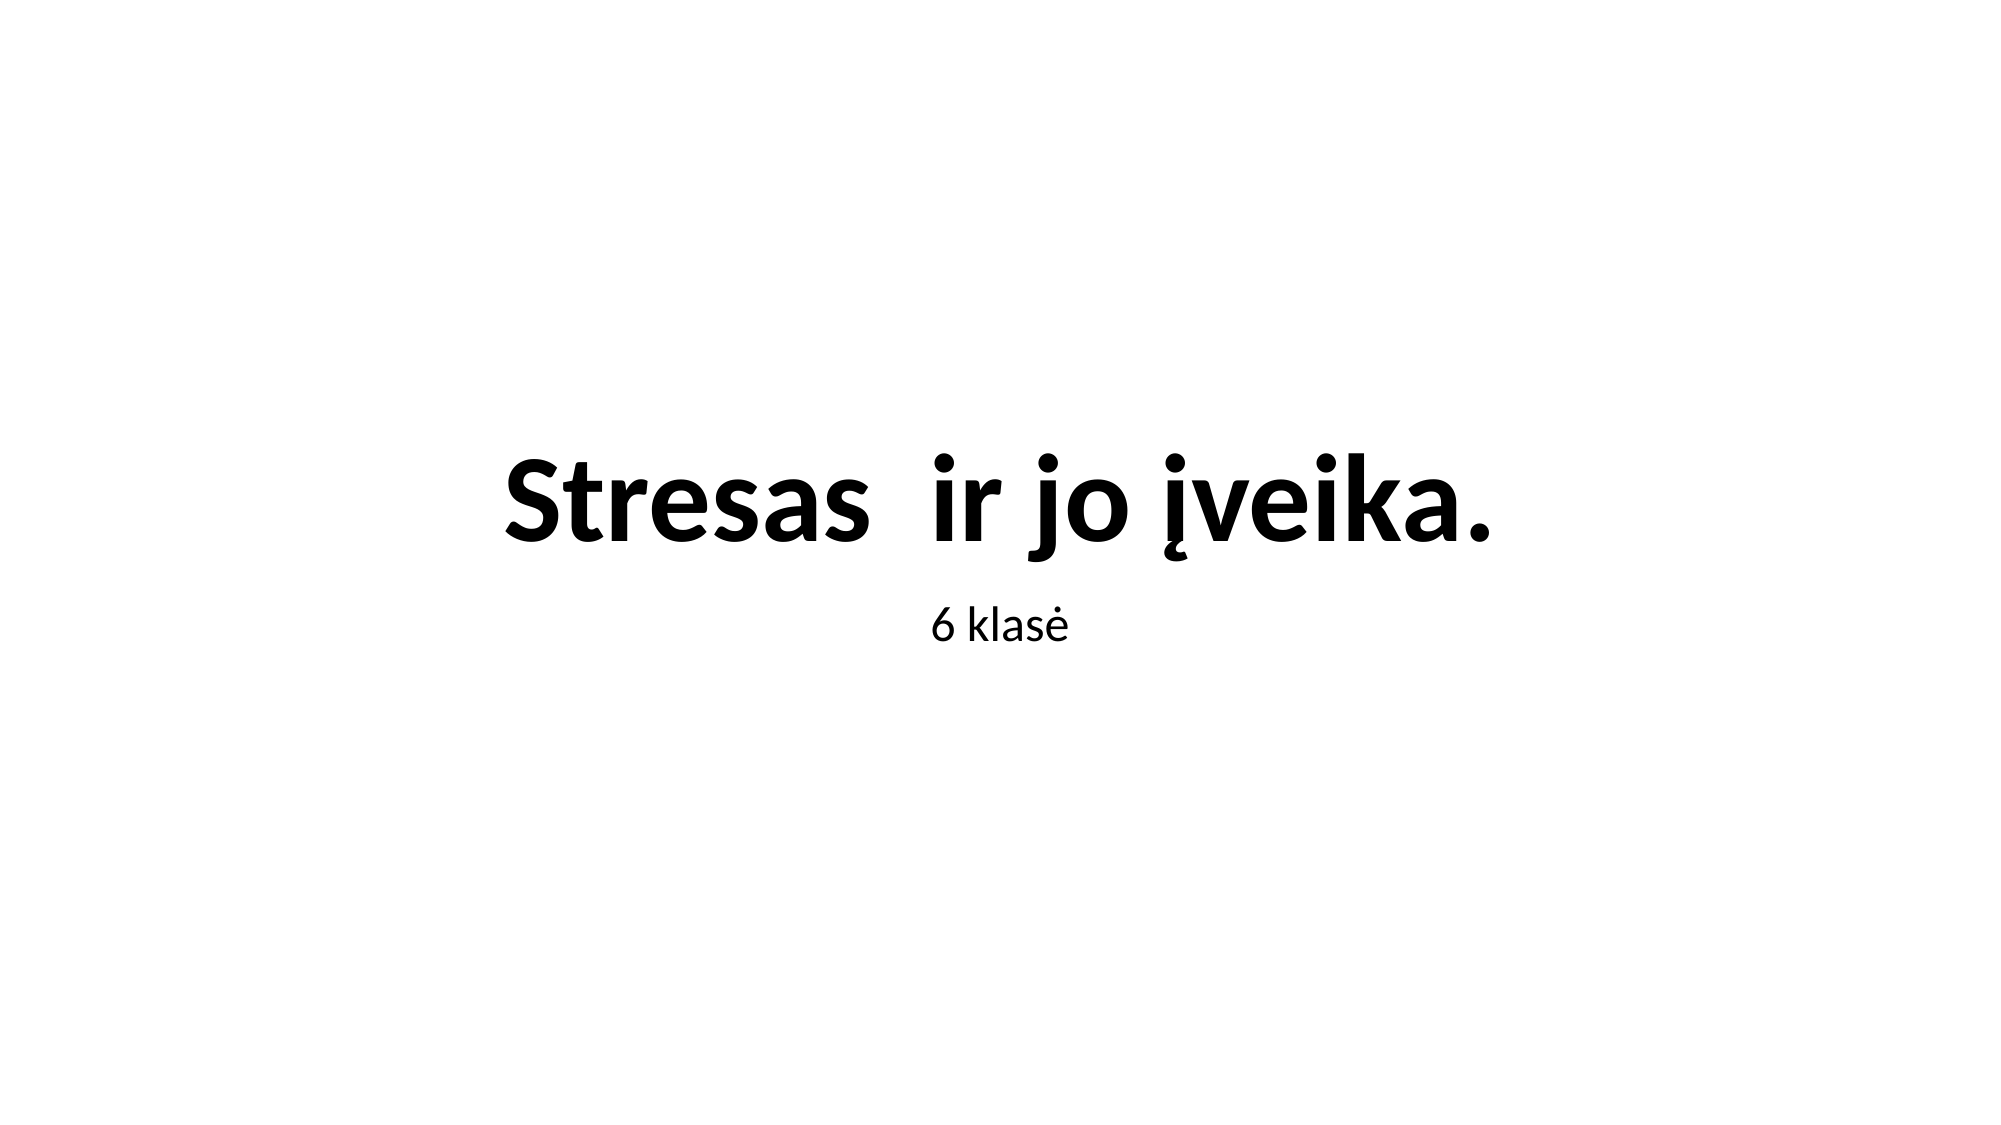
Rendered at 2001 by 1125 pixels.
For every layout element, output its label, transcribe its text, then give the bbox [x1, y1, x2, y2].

subtitle 6 klasė [249, 590, 1750, 863]
title Stresas ir jo įveika. [249, 184, 1750, 576]
